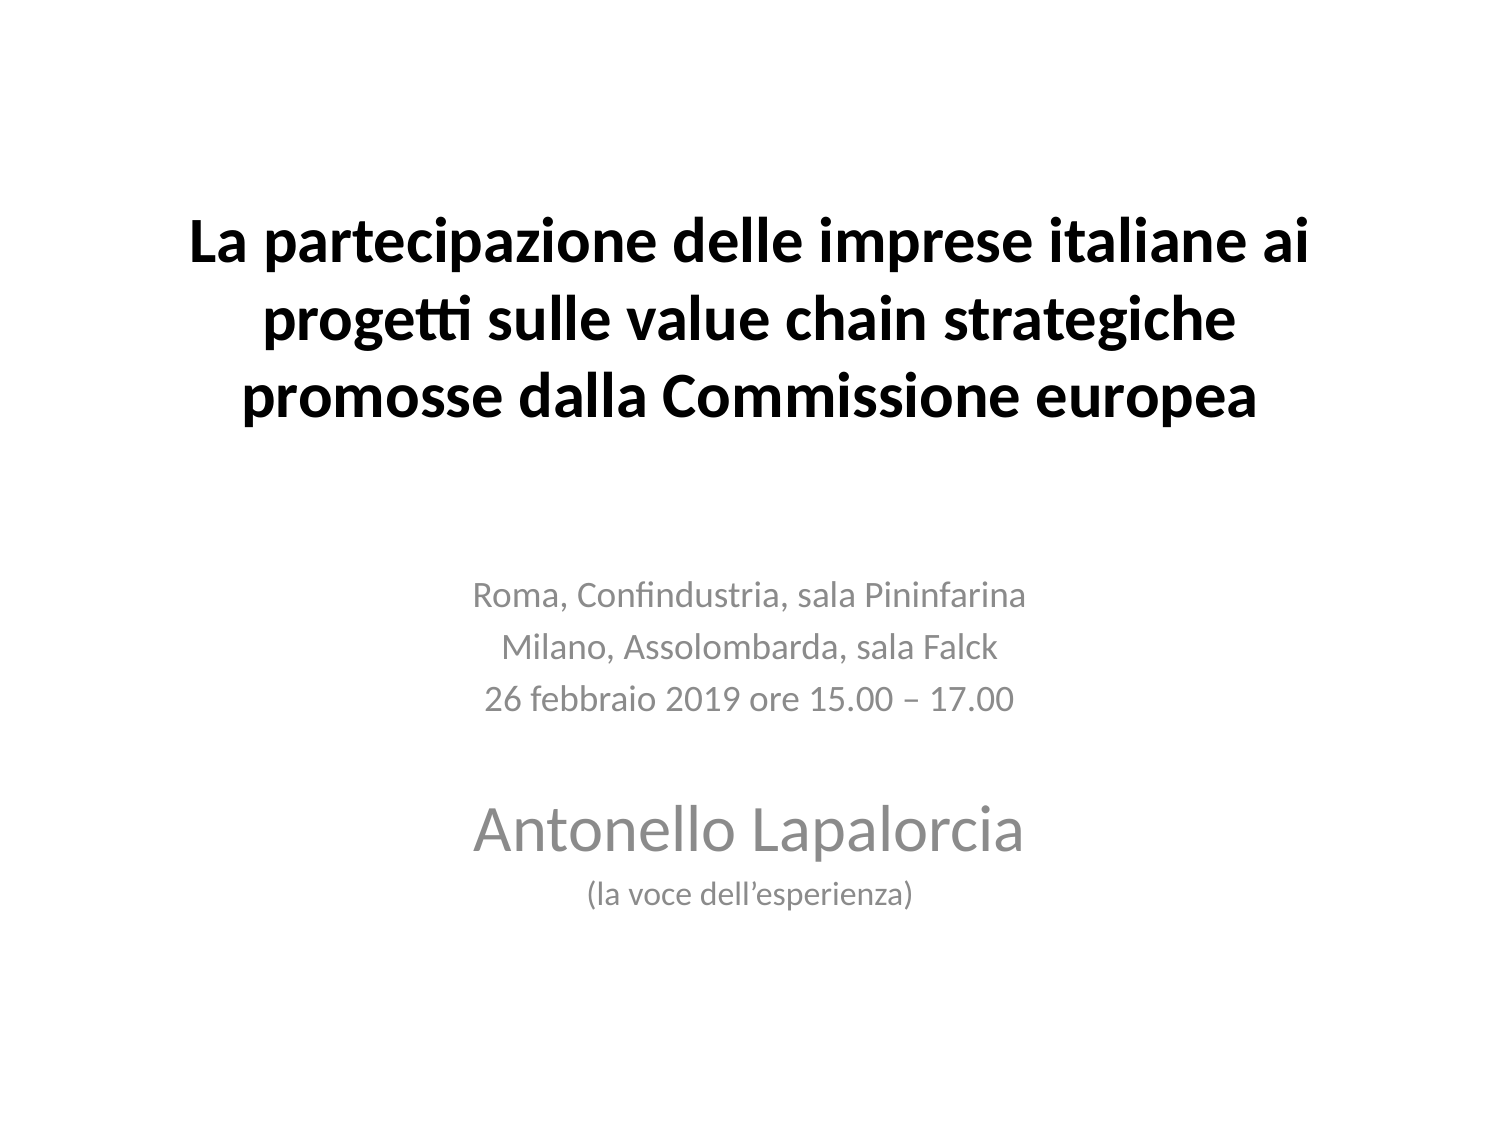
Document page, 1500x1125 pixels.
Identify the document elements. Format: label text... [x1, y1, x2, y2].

title La partecipazione delle imprese italiane ai progetti sulle value chain strategiche promosse dalla Commissione europea [112, 137, 1388, 492]
subtitle Roma, Confindustria, sala Pininfarina Milano, Assolombarda, sala Falck 26 febbraio 2019 ore 15.00 – 17.00 Antonello Lapalorcia (la voce dell’esperienza) [225, 562, 1275, 925]
